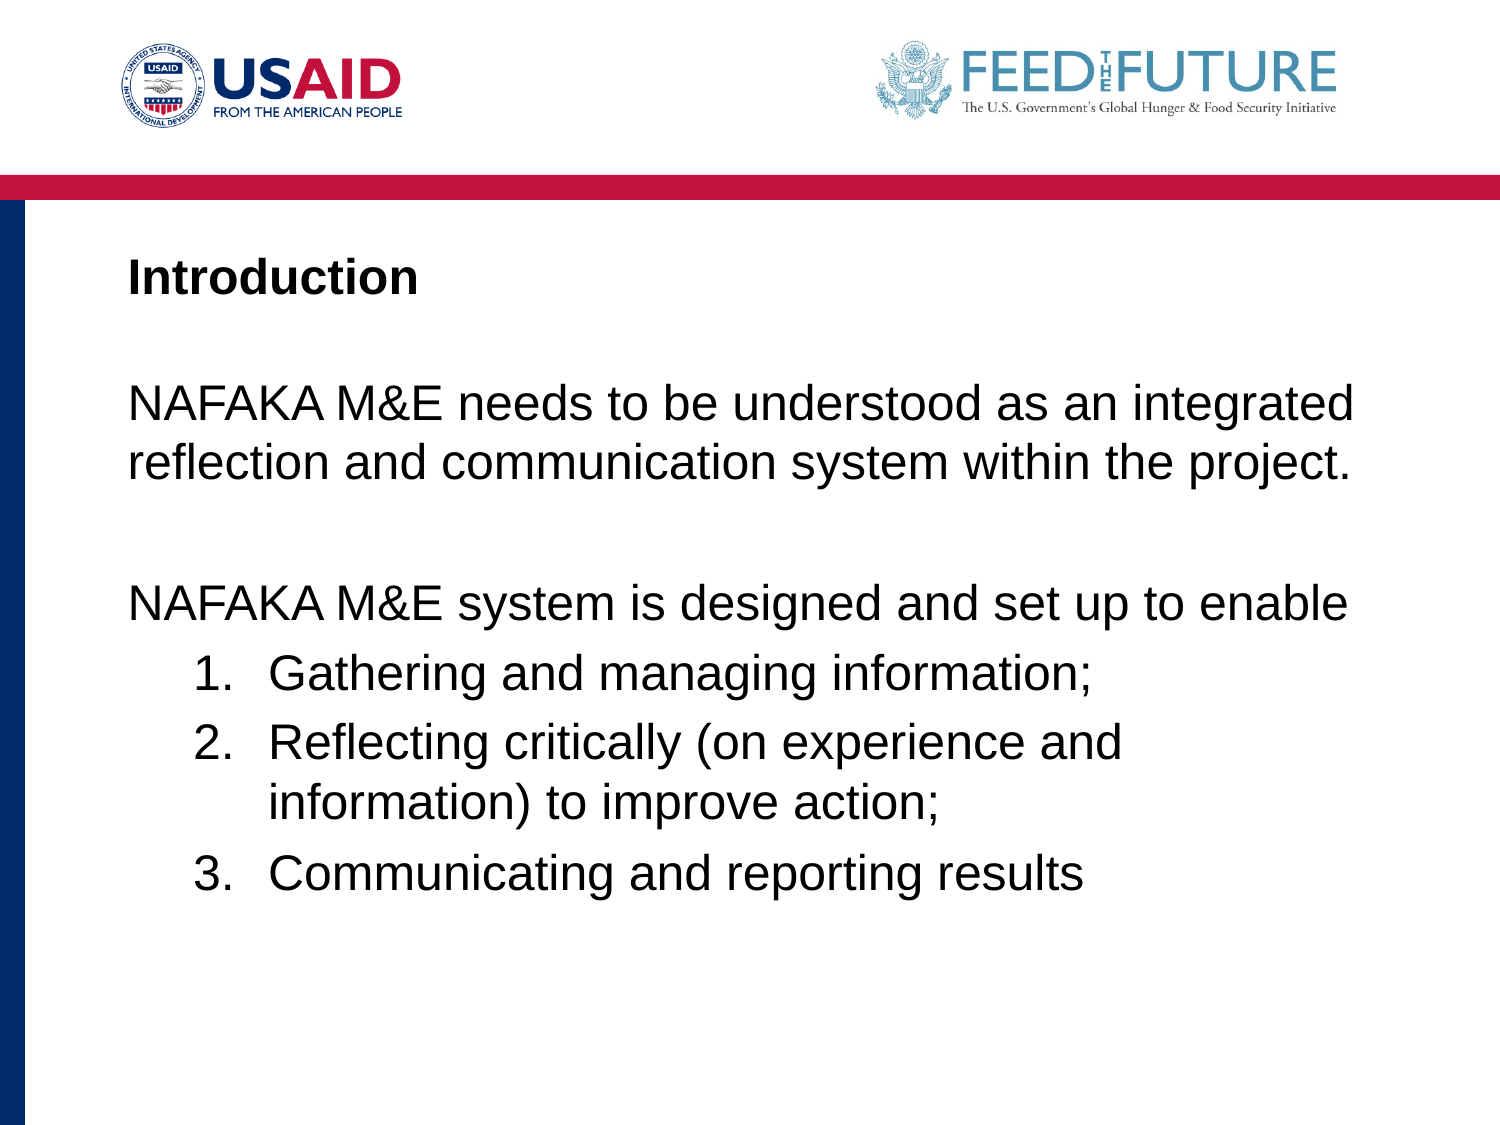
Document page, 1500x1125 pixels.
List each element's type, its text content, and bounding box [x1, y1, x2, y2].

picture [837, 11, 1378, 152]
title Introduction [112, 237, 1388, 338]
picture [80, 17, 442, 158]
list NAFAKA M&E needs to be understood as an integrated reflection and communication system within the project. NAFAKA M&E system is designed and set up to enable Gathering and managing information; Reflecting critically (on experience and information) to improve action; Communicating and reporting results [112, 362, 1388, 1000]
